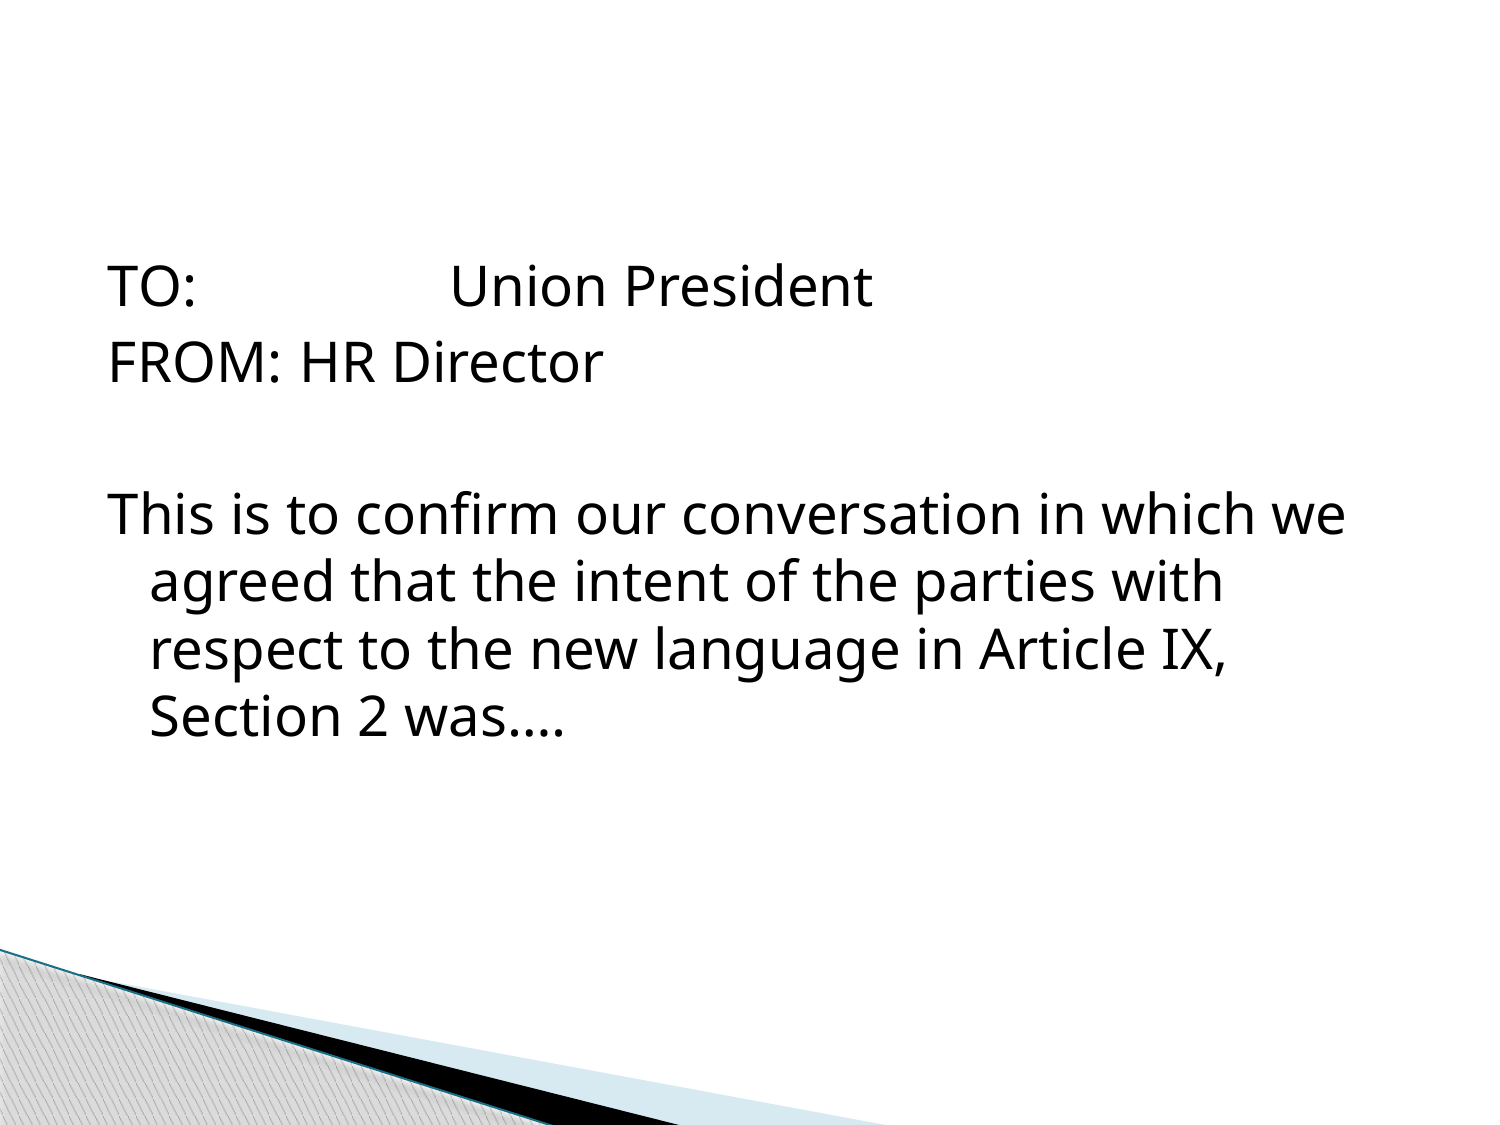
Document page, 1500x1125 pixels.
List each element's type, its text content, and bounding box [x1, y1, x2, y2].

list TO: Union President FROM: HR Director This is to confirm our conversation in which we agreed that the intent of the parties with respect to the new language in Article IX, Section 2 was…. [74, 242, 1426, 986]
